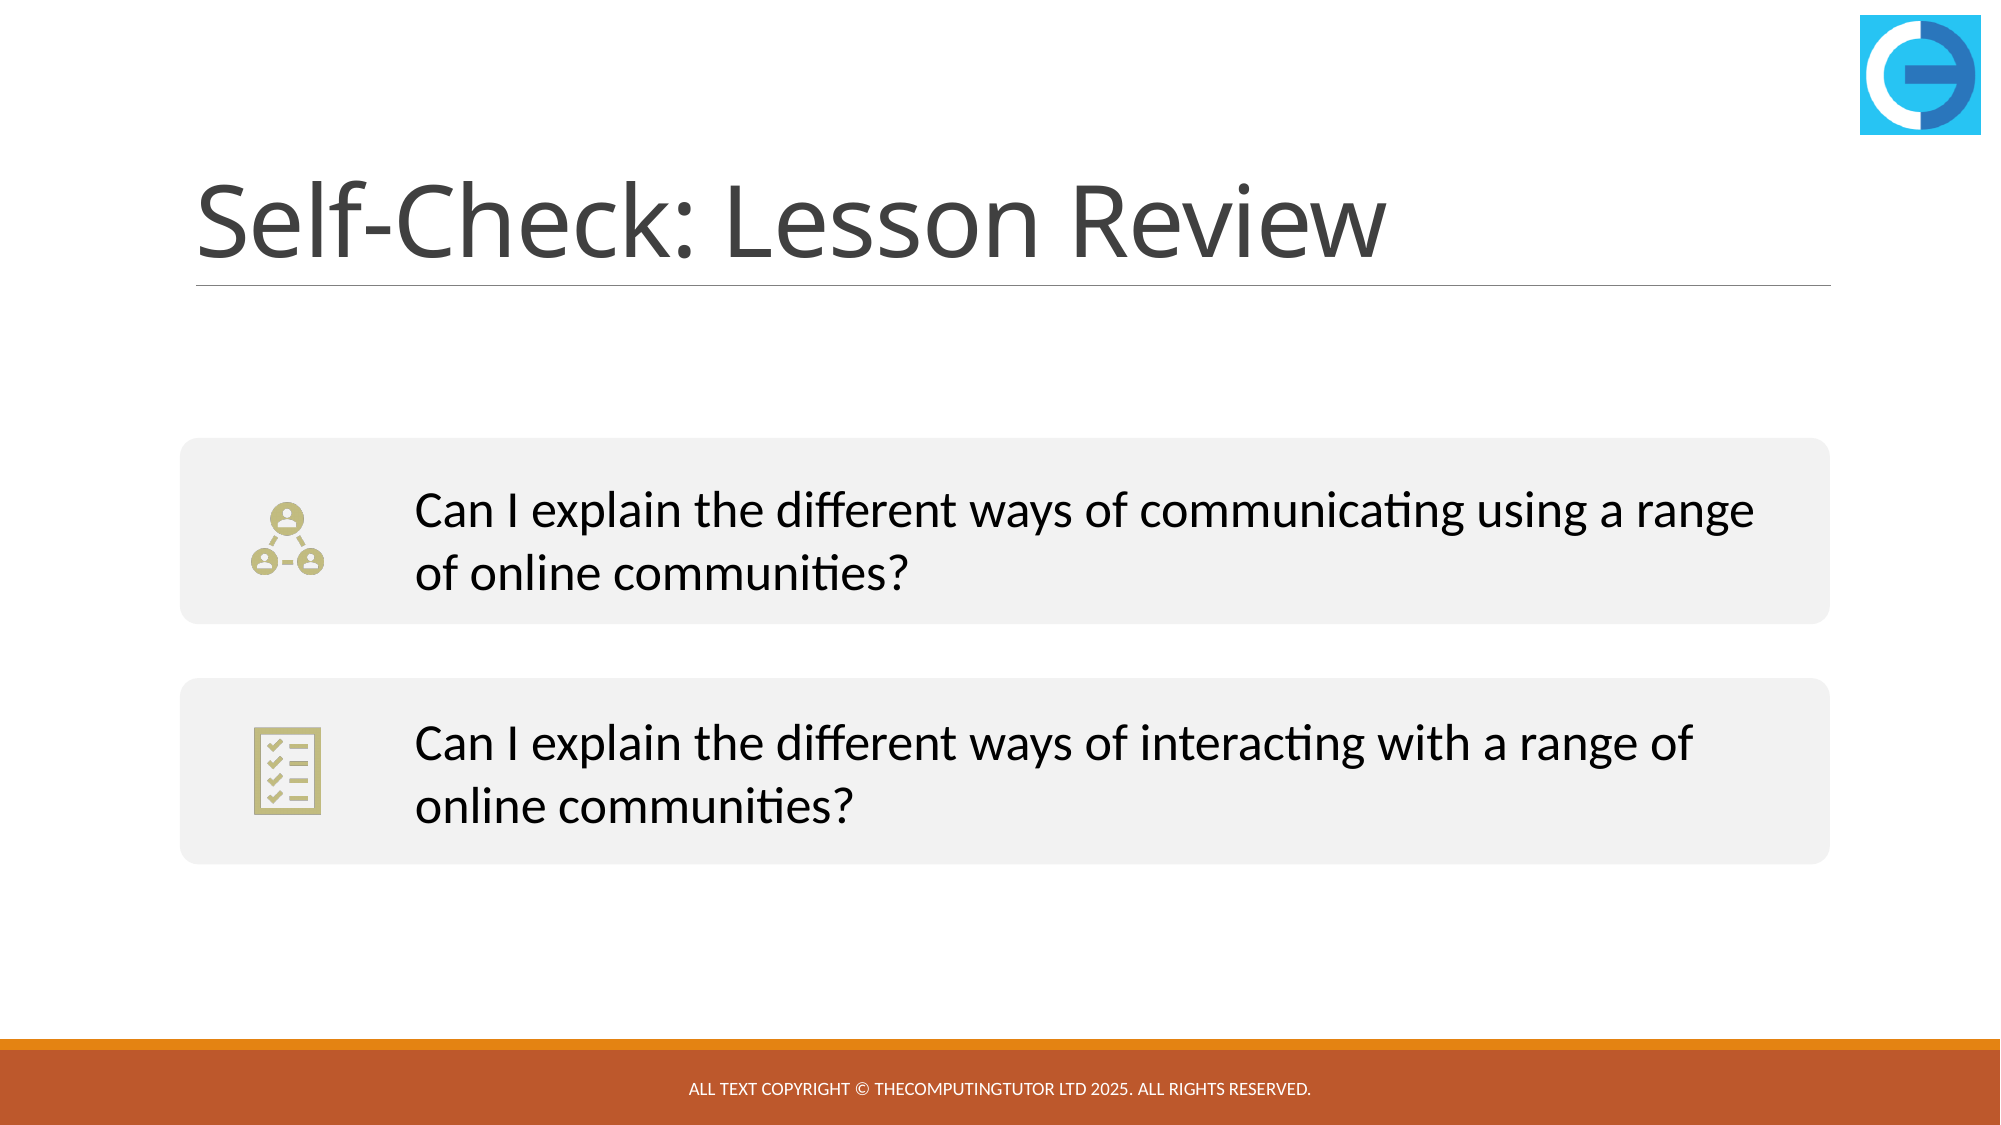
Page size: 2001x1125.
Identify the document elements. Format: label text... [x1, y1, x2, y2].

footer All text copyright © TheComputingTutor Ltd 2025. All rights Reserved. [604, 1059, 1396, 1120]
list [179, 343, 1831, 966]
picture [1860, 15, 1981, 135]
title Self-Check: Lesson Review [180, 47, 1830, 285]
